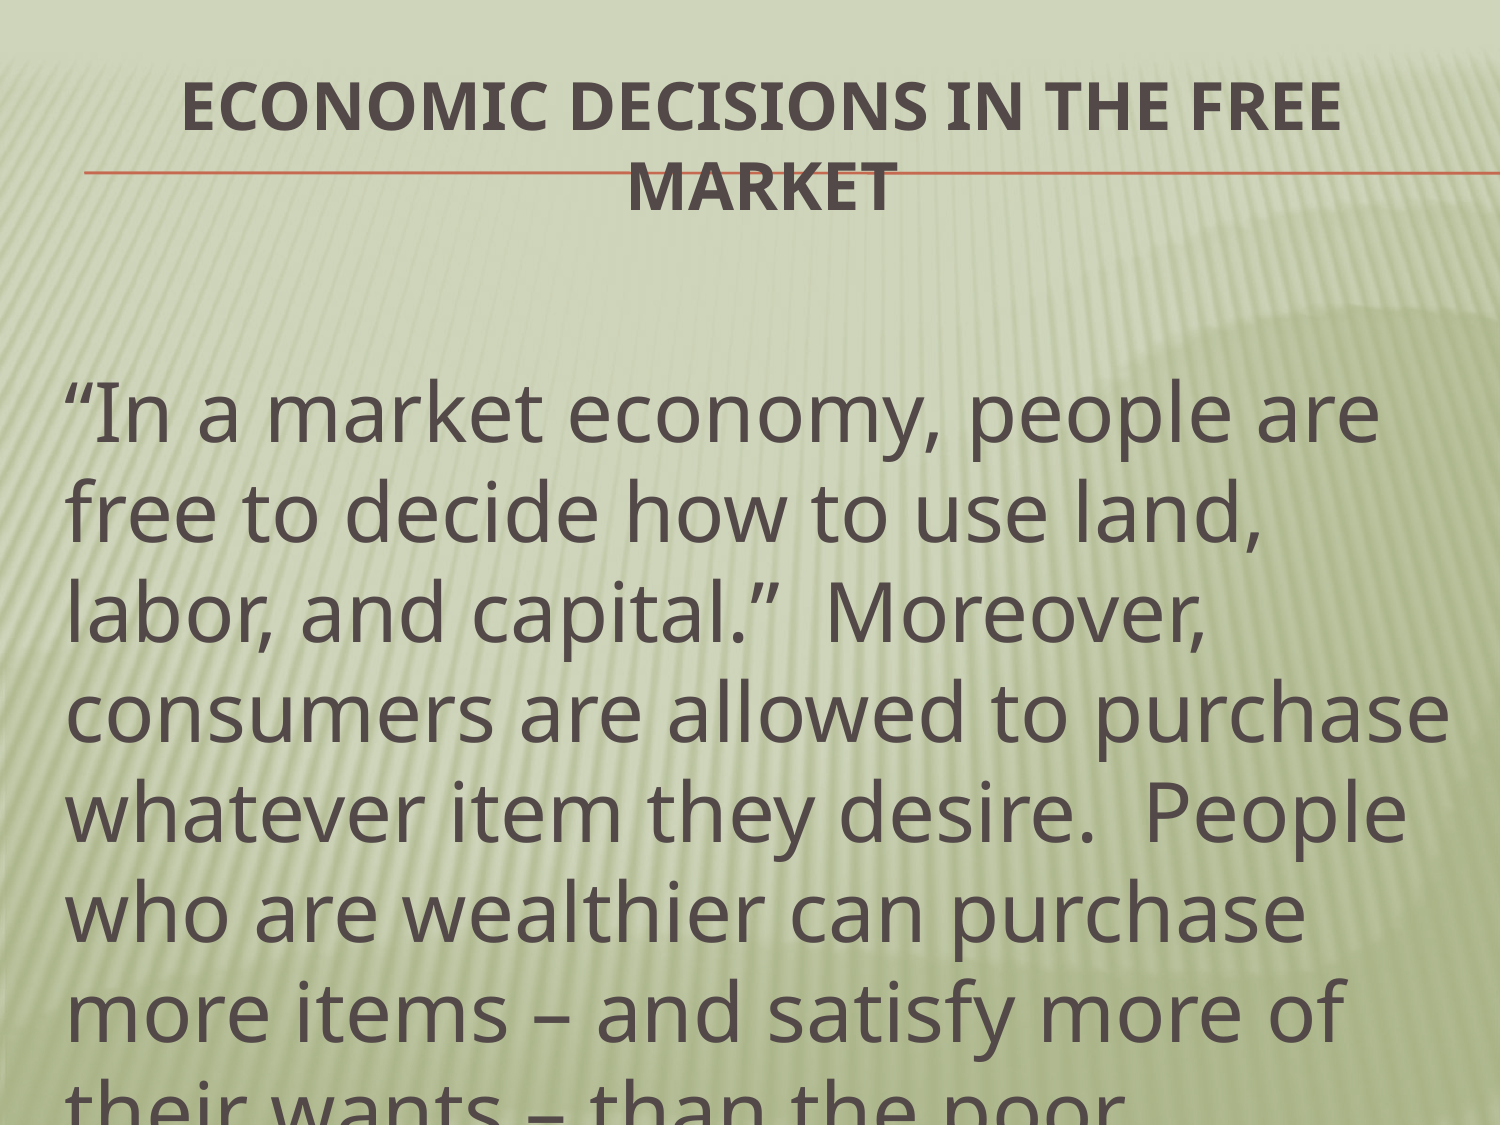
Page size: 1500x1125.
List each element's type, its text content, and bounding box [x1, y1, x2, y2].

list “In a market economy, people are free to decide how to use land, labor, and capital.” Moreover, consumers are allowed to purchase whatever item they desire. People who are wealthier can purchase more items – and satisfy more of their wants – than the poor. [50, 254, 1475, 998]
title Economic Decisions in the Free Market [50, 75, 1475, 213]
